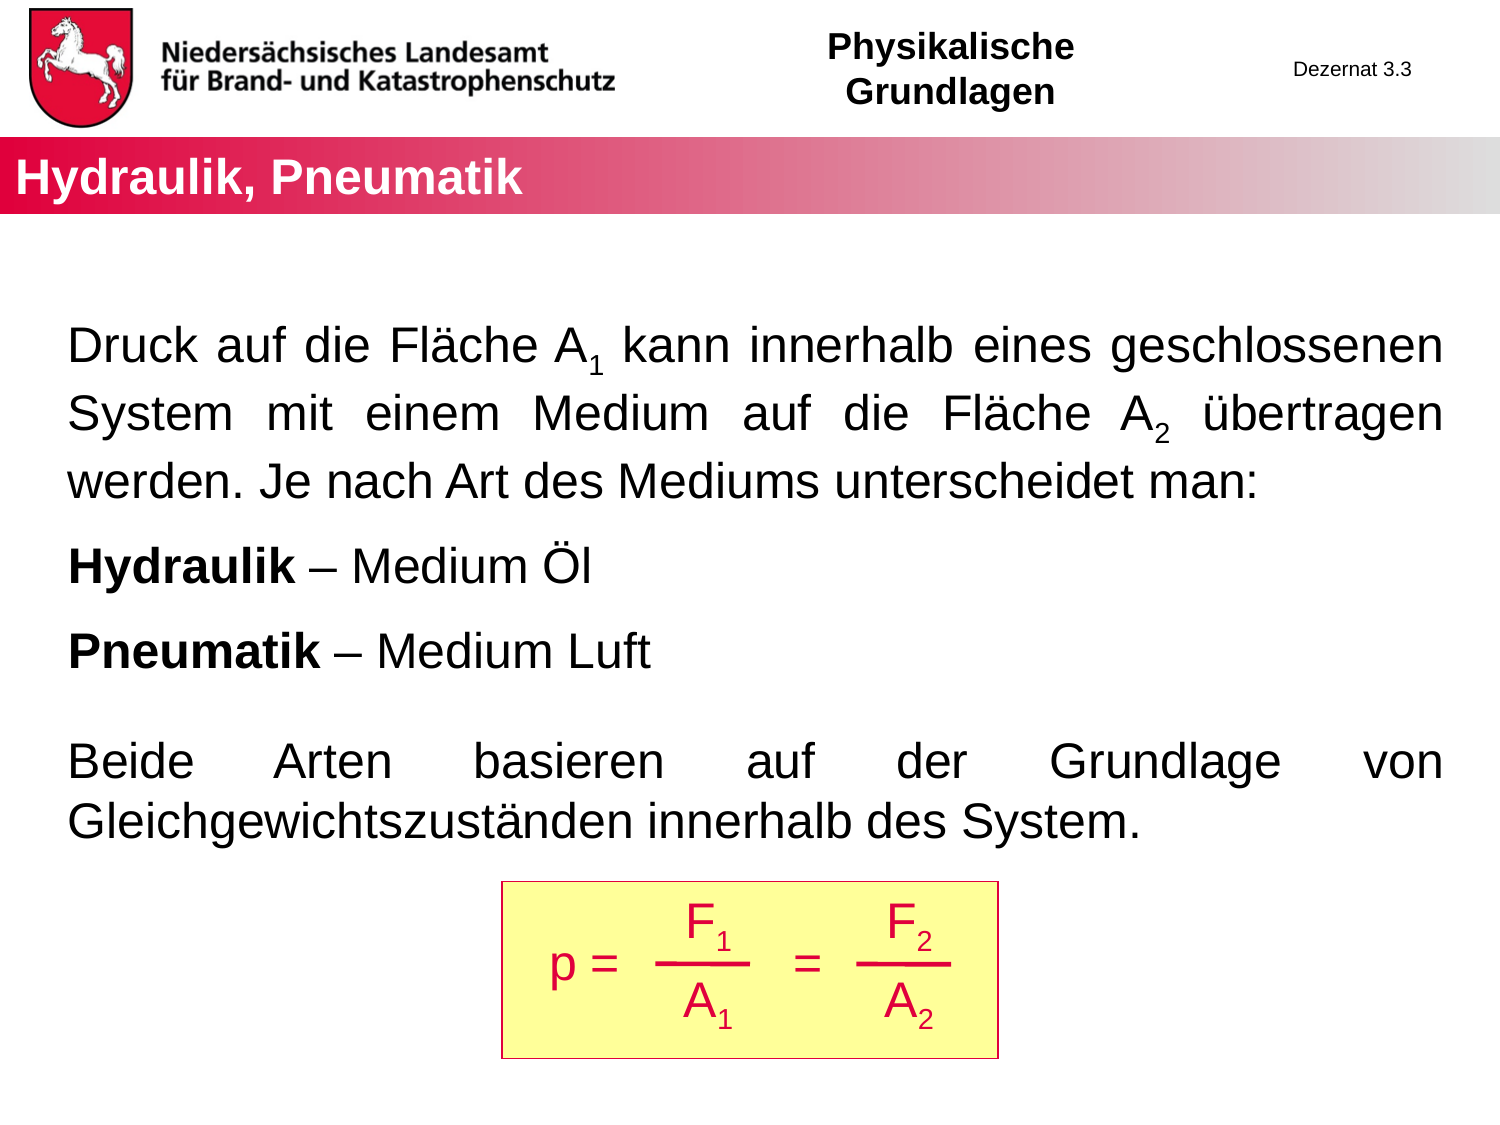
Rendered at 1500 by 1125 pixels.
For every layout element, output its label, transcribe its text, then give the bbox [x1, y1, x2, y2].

title Hydraulik, Pneumatik [0, 137, 1098, 208]
text_box [502, 998, 999, 1059]
picture [29, 8, 615, 129]
text_box F2 A2 [809, 881, 1010, 1043]
text_box p = = [478, 922, 608, 998]
text_box [502, 881, 608, 922]
text_box F1 A1 [608, 881, 809, 1043]
text_box Druck auf die Fläche A1 kann innerhalb eines geschlossenen System mit einem Medium auf die Fläche A2 übertragen werden. Je nach Art des Mediums unterscheidet man: Hydraulik – Medium Öl Pneumatik – Medium Luft Beide Arten basieren auf der Grundlage von Gleichgewichtszuständen innerhalb des System. [53, 220, 1459, 857]
